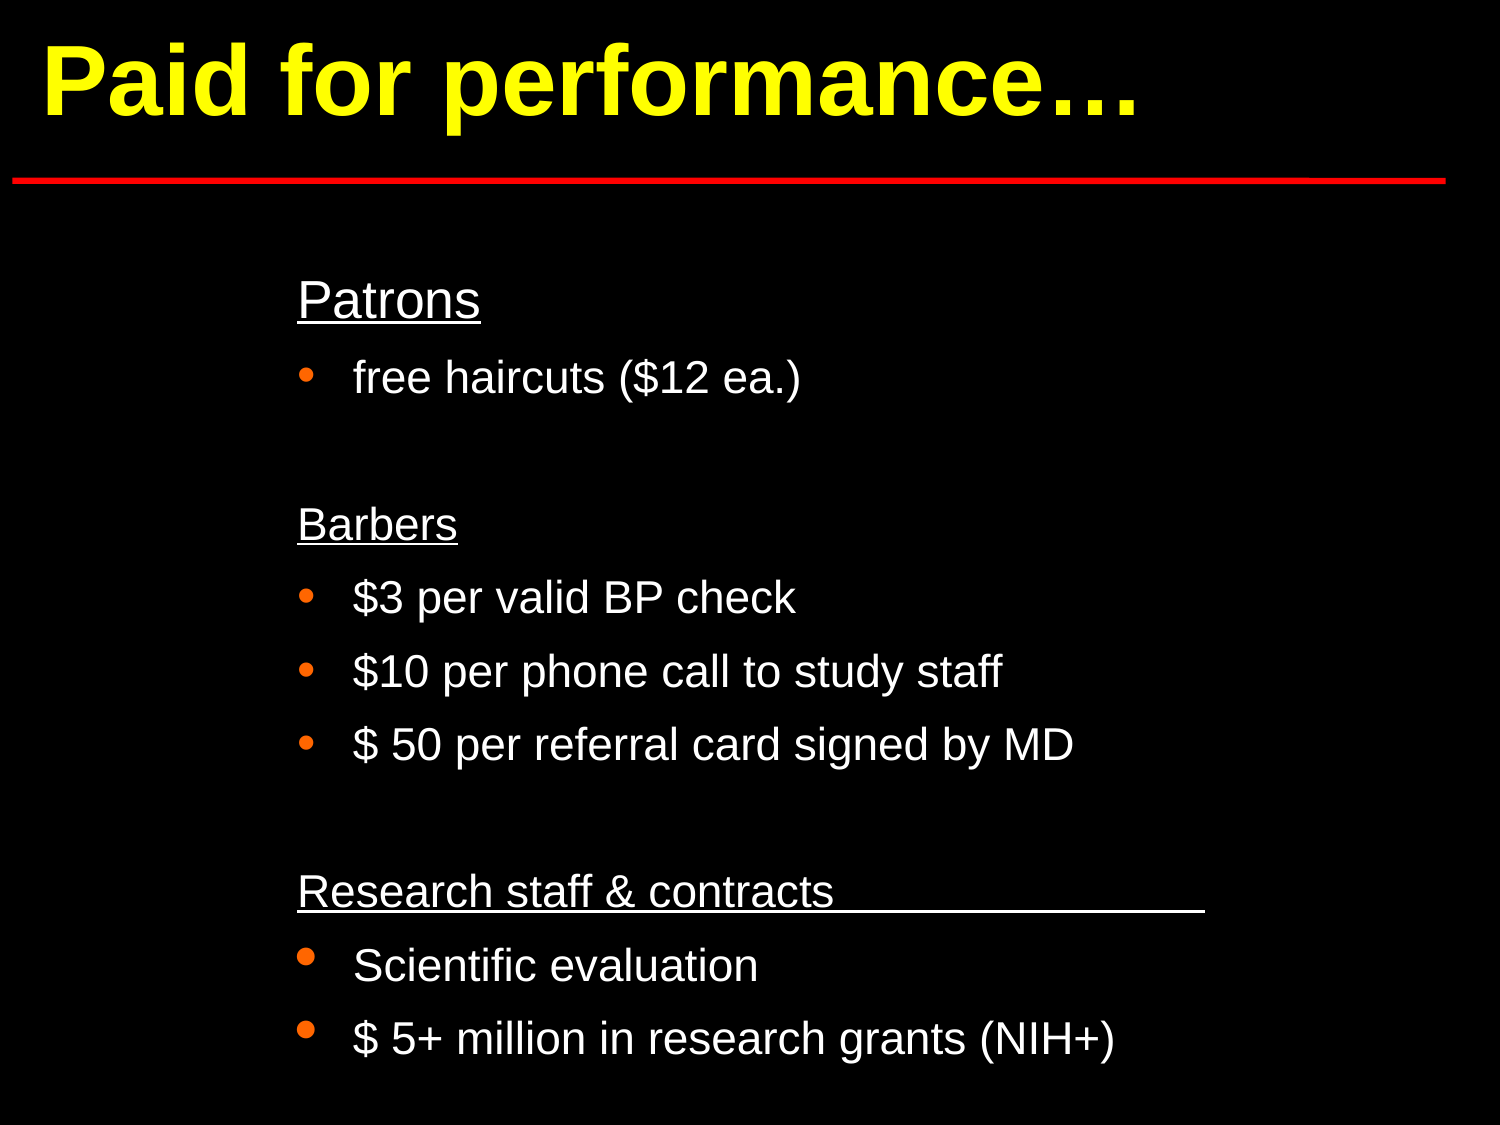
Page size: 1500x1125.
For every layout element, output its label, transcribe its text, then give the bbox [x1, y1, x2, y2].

title Paid for performance… [33, 16, 1469, 114]
list Patrons free haircuts ($12 ea.) Barbers $3 per valid BP check $10 per phone call to study staff $ 50 per referral card signed by MD Research staff & contracts Scientific evaluation $ 5+ million in research grants (NIH+) [48, 256, 1454, 1077]
